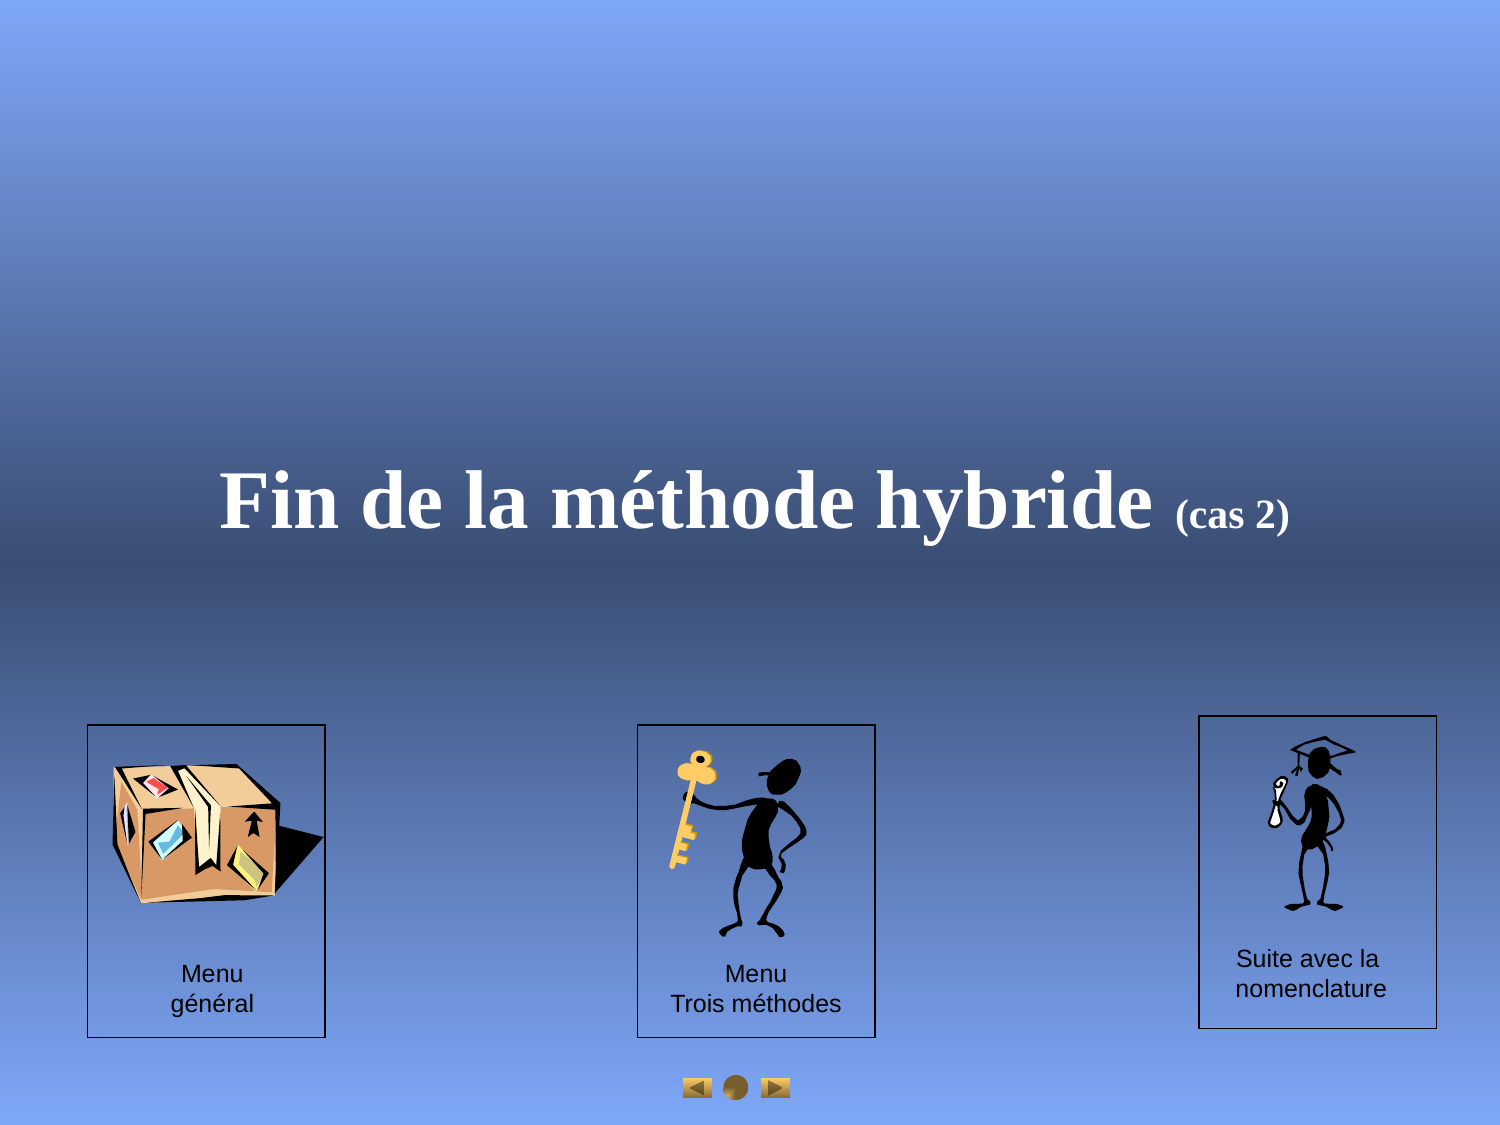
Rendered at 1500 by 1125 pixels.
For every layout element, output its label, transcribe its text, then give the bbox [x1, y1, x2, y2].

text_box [1198, 735, 1424, 1011]
text_box [1198, 716, 1437, 1029]
text_box Fin de la méthode hybride (cas 2) [147, 437, 1363, 553]
text_box [637, 724, 875, 1038]
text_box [112, 762, 325, 907]
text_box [643, 749, 869, 1025]
text_box [87, 724, 325, 1038]
